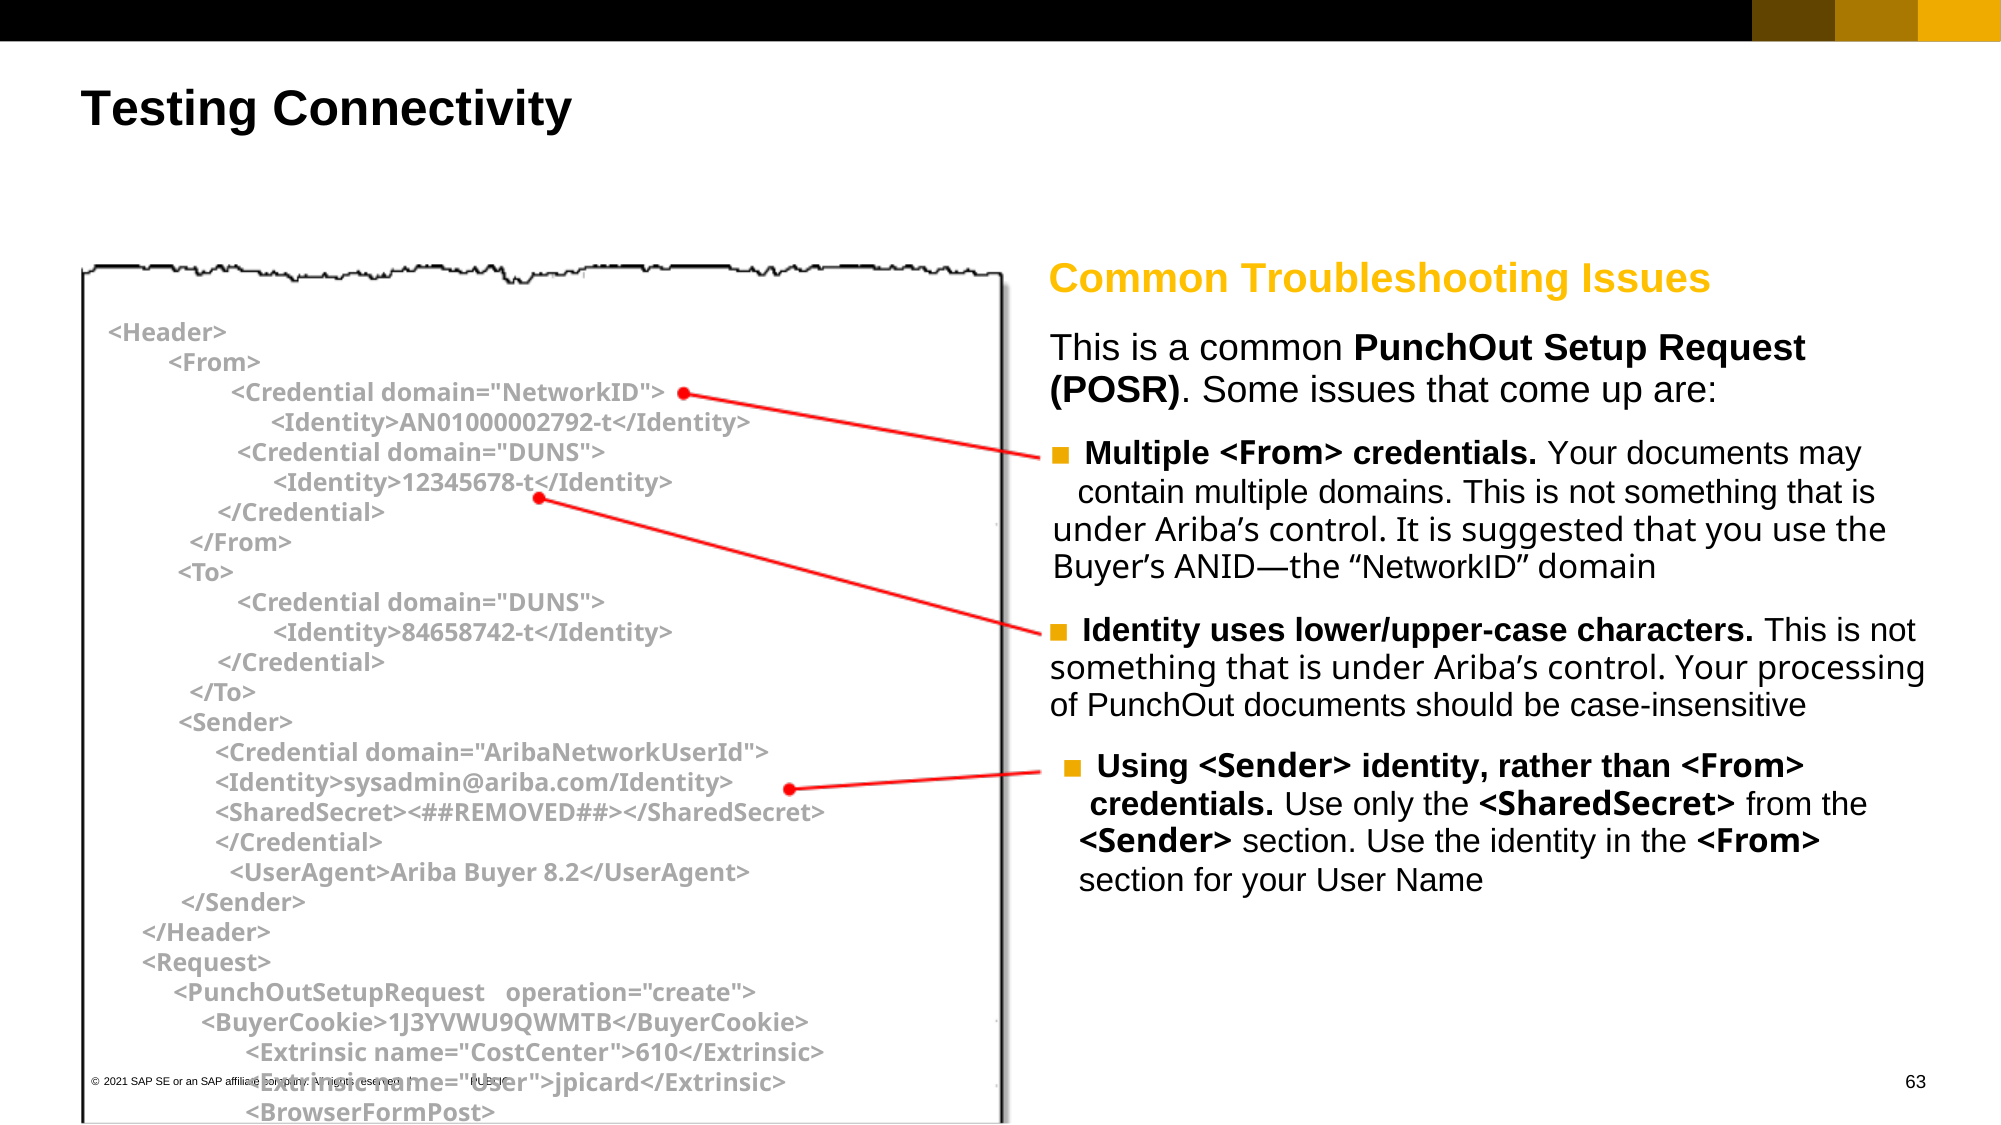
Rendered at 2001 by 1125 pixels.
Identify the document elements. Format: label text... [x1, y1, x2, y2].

text_box ©2021 SAP SE or an SAP affiliate company. All rights reserved. ǀ PUBLIC 63 [1023, 1069, 1927, 1093]
text_box Common Troubleshooting Issues [1048, 250, 1712, 302]
text_box [1836, 0, 1919, 42]
text_box [0, 42, 2001, 1125]
text_box Testing Connectivity [80, 75, 573, 136]
text_box ▪Identity uses lower/upper-case characters. This is not [1047, 608, 1926, 649]
text_box <Sender>section. Use the identity inthe <From> section for your User Name [1078, 819, 1821, 899]
picture [80, 262, 1045, 1125]
text_box under Ariba’s control. It is suggested that you use the Buyer’s ANID—the “NetworkID” domain [1052, 508, 1896, 586]
text_box ▪Multiple <From>credentials. Your documents may contain multiple domains. This is not something that is [1049, 431, 1886, 511]
text_box [0, 0, 1751, 42]
text_box This is a common PunchOut Setup Request (POSR). Some issues that come up are: [1049, 323, 1817, 411]
text_box ▪Using <Sender>identity, rather than <From> credentials.Use only the <SharedSecret>from the [1061, 744, 1869, 822]
text_box [1751, 0, 1836, 42]
text_box [1919, 0, 2001, 42]
text_box something that is under Ariba’s control. Your processing of PunchOut documents should be case-insensitive [1049, 645, 1936, 724]
